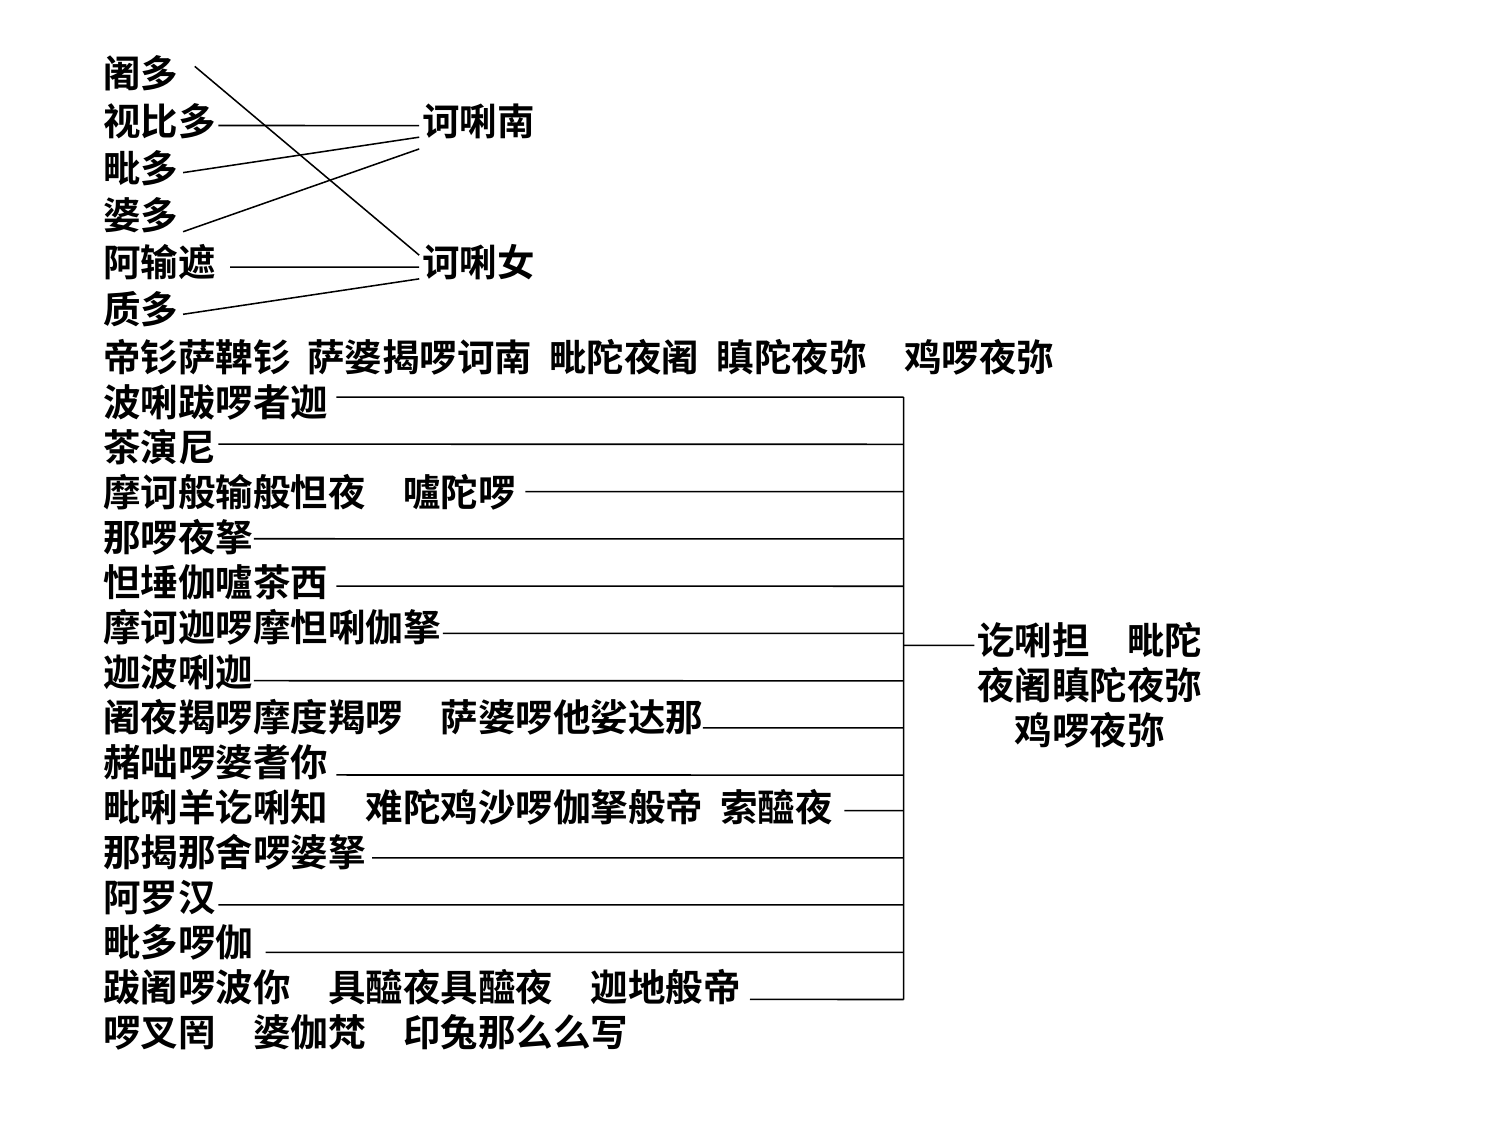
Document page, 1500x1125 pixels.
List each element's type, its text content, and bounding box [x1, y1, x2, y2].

text_box 诃唎女 [407, 231, 573, 292]
text_box 阇多 [88, 42, 254, 103]
text_box 质多 [88, 278, 231, 326]
list [17, 19, 609, 409]
text_box 视比多 [88, 90, 243, 150]
text_box 诃唎南 [407, 90, 562, 150]
text_box 毗多 [88, 137, 219, 184]
text_box 讫唎担 毗陀夜阇瞋陀夜弥 鸡啰夜弥 [962, 609, 1235, 760]
text_box 帝钐萨鞞钐 萨婆揭啰诃南 毗陀夜阇 瞋陀夜弥 鸡啰夜弥 [88, 326, 1140, 386]
text_box 婆多 [88, 184, 242, 231]
text_box 波唎跋啰者迦 茶演尼 摩诃般输般怛夜 嚧陀啰 那啰夜拏 怛埵伽嚧茶西 摩诃迦啰摩怛唎伽拏 迦波唎迦 阇夜羯啰摩度羯啰 萨婆啰他娑达那 赭咄啰婆耆你 毗唎羊讫唎知 难陀鸡沙啰伽拏般帝 索醯夜 那揭那舍啰婆拏 阿罗汉 毗多啰伽 跋阇啰波你 具醯夜具醯夜 迦地般帝 啰叉罔 婆伽梵 印兔那么么写 [88, 386, 904, 1061]
text_box 阿输遮 [88, 231, 278, 292]
